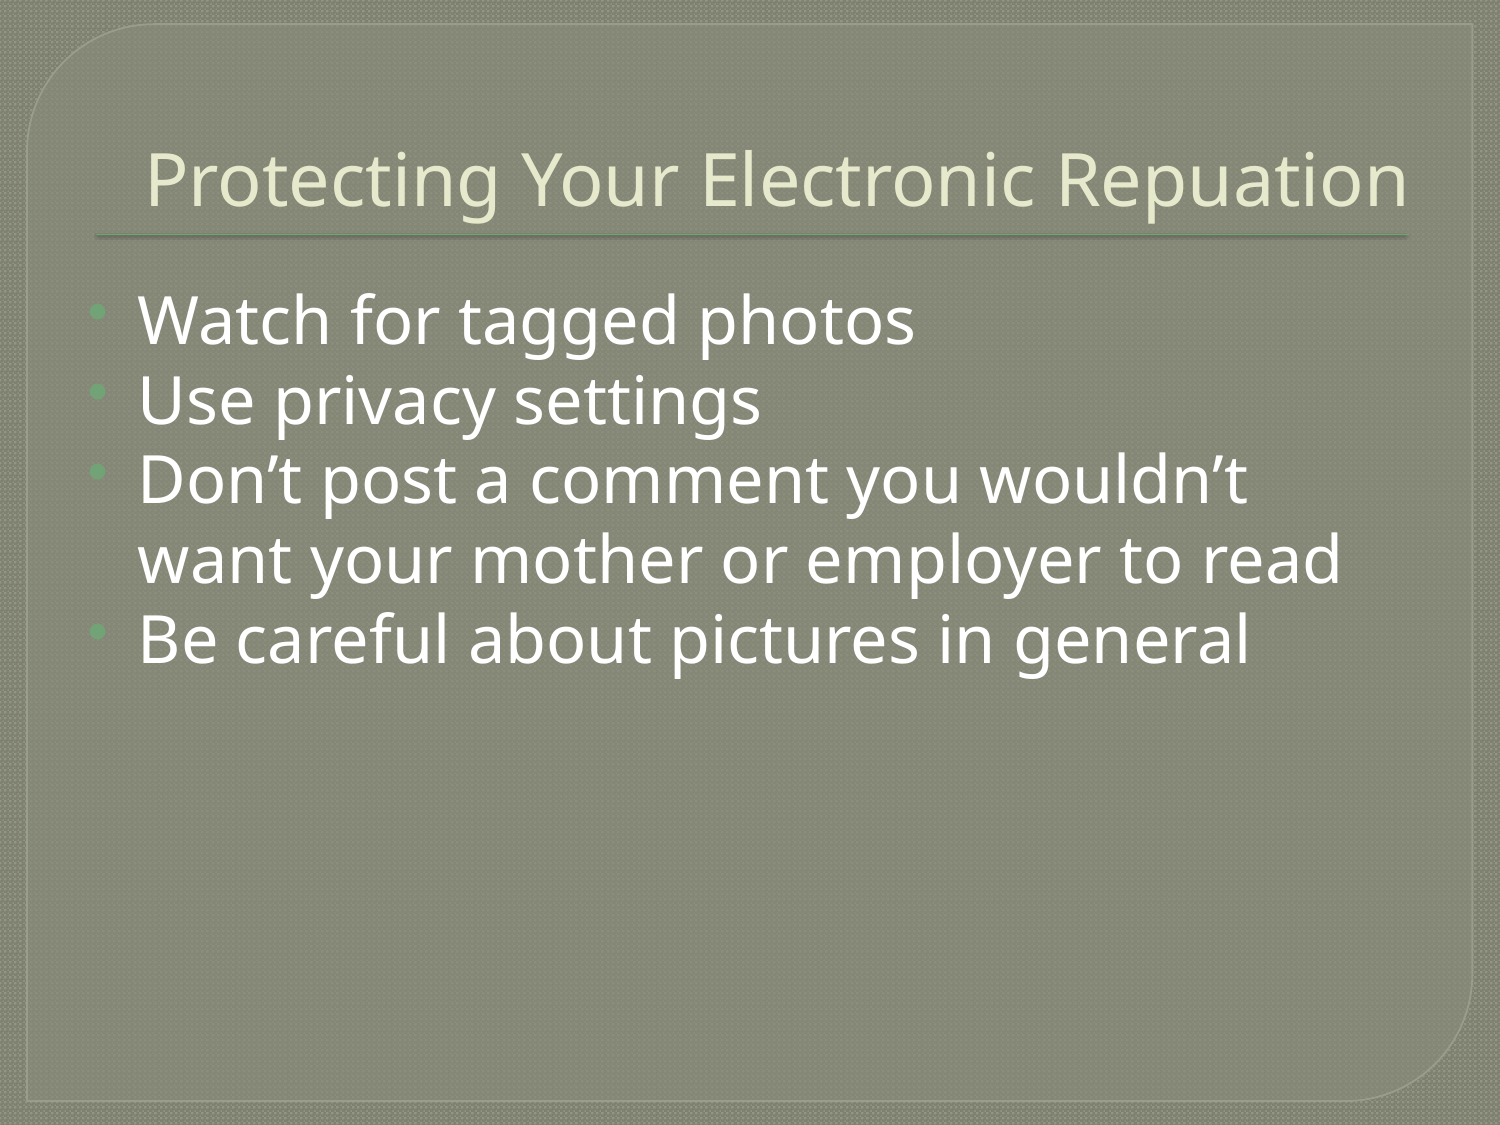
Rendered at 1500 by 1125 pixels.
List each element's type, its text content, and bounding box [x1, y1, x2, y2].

title Protecting Your Electronic Repuation [75, 41, 1425, 230]
list Watch for tagged photos Use privacy settings Don’t post a comment you wouldn’t want your mother or employer to read Be careful about pictures in general [75, 270, 1425, 1013]
